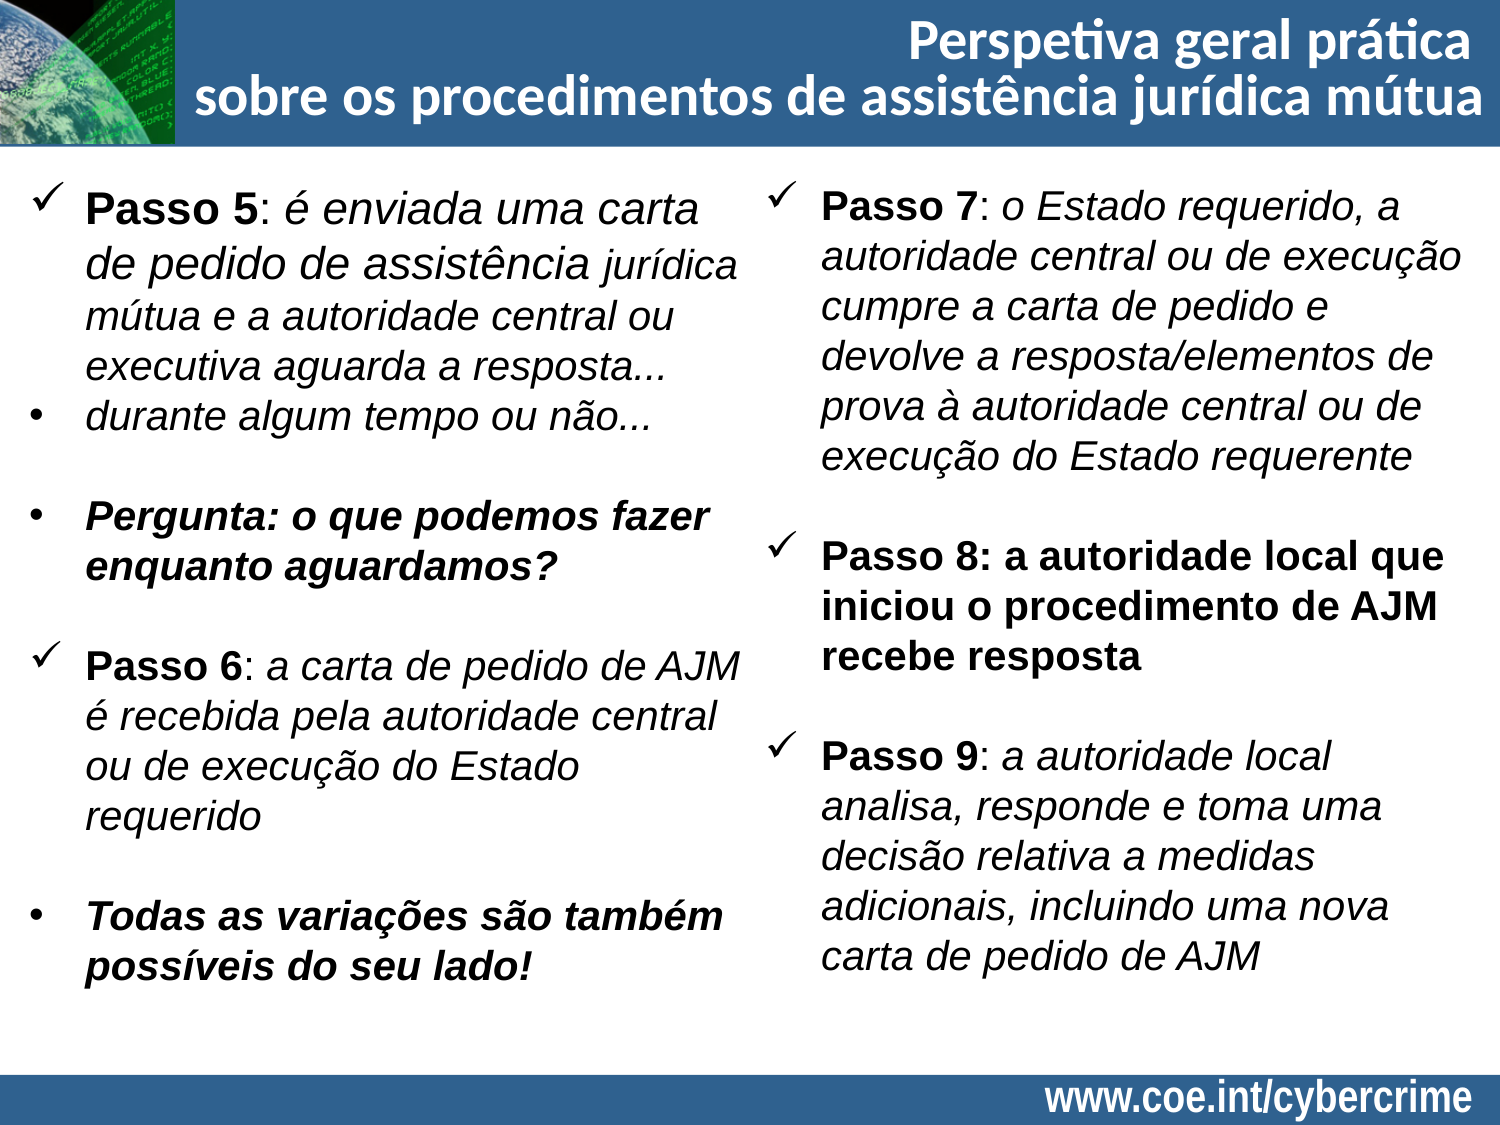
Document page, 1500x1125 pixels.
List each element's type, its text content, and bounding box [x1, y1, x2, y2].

text_box Passo 7: o Estado requerido, a autoridade central ou de execução cumpre a carta de pedido e devolve a resposta/elementos de prova à autoridade central ou de execução do Estado requerente Passo 8: a autoridade local que iniciou o procedimento de AJM recebe resposta Passo 9: a autoridade local analisa, responde e toma uma decisão relativa a medidas adicionais, incluindo uma nova carta de pedido de AJM [749, 171, 1500, 987]
text_box Passo 5: é enviada uma carta de pedido de assistência jurídica mútua e a autoridade central ou executiva aguarda a resposta... durante algum tempo ou não... Pergunta: o que podemos fazer enquanto aguardamos? Passo 6: a carta de pedido de AJM é recebida pela autoridade central ou de execução do Estado requerido Todas as variações são também possíveis do seu lado! [14, 171, 765, 997]
text_box www.coe.int/cybercrime [1030, 1059, 1500, 1125]
text_box Perspetiva geral prática sobre os procedimentos de assistência jurídica mútua [177, 0, 1500, 149]
picture [0, 0, 175, 144]
text_box [0, 1073, 1030, 1125]
